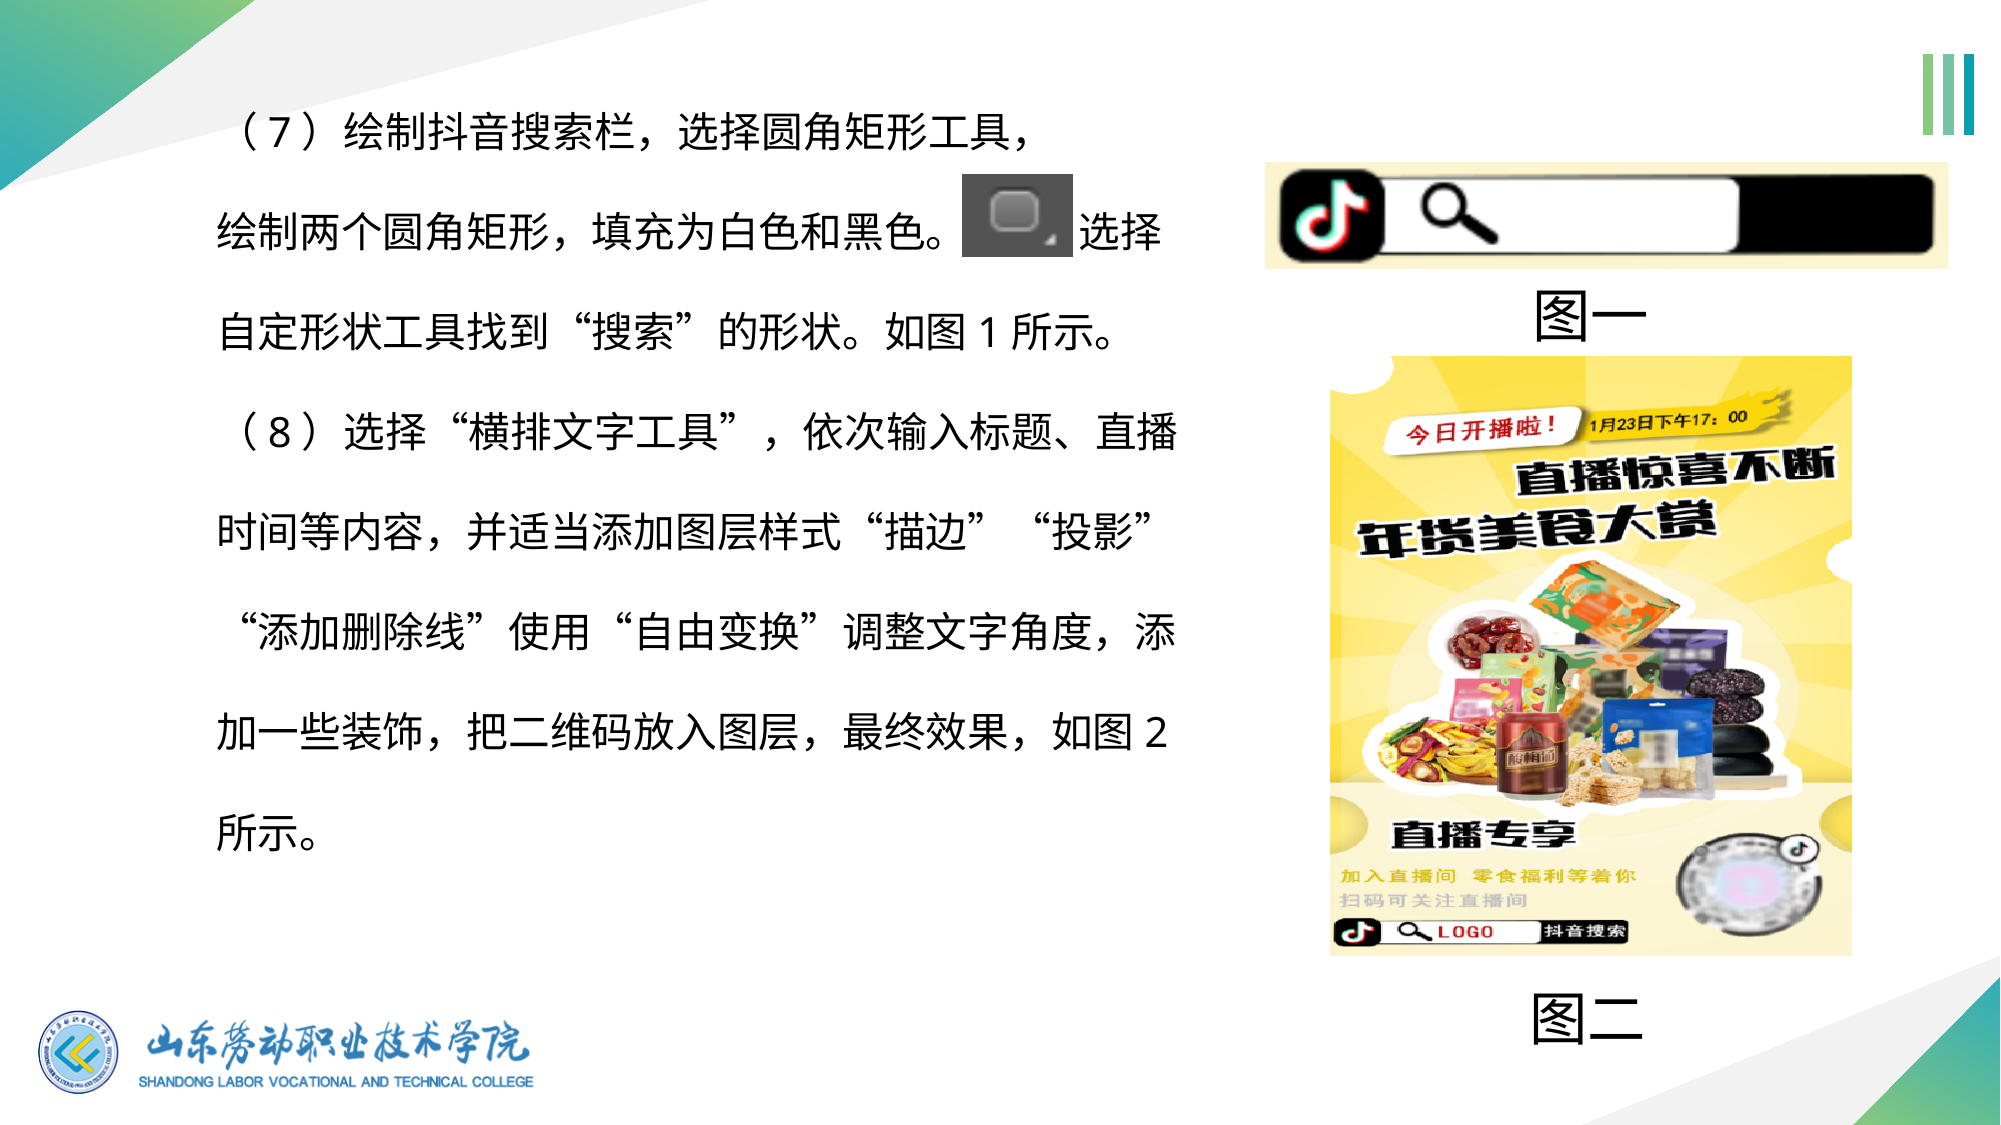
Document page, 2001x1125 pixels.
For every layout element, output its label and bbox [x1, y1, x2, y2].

text_box [0, 0, 2000, 1125]
picture [962, 174, 1073, 257]
picture [1265, 162, 1949, 269]
text_box [1928, 54, 1969, 136]
picture [1330, 356, 1852, 956]
picture [38, 1010, 550, 1094]
